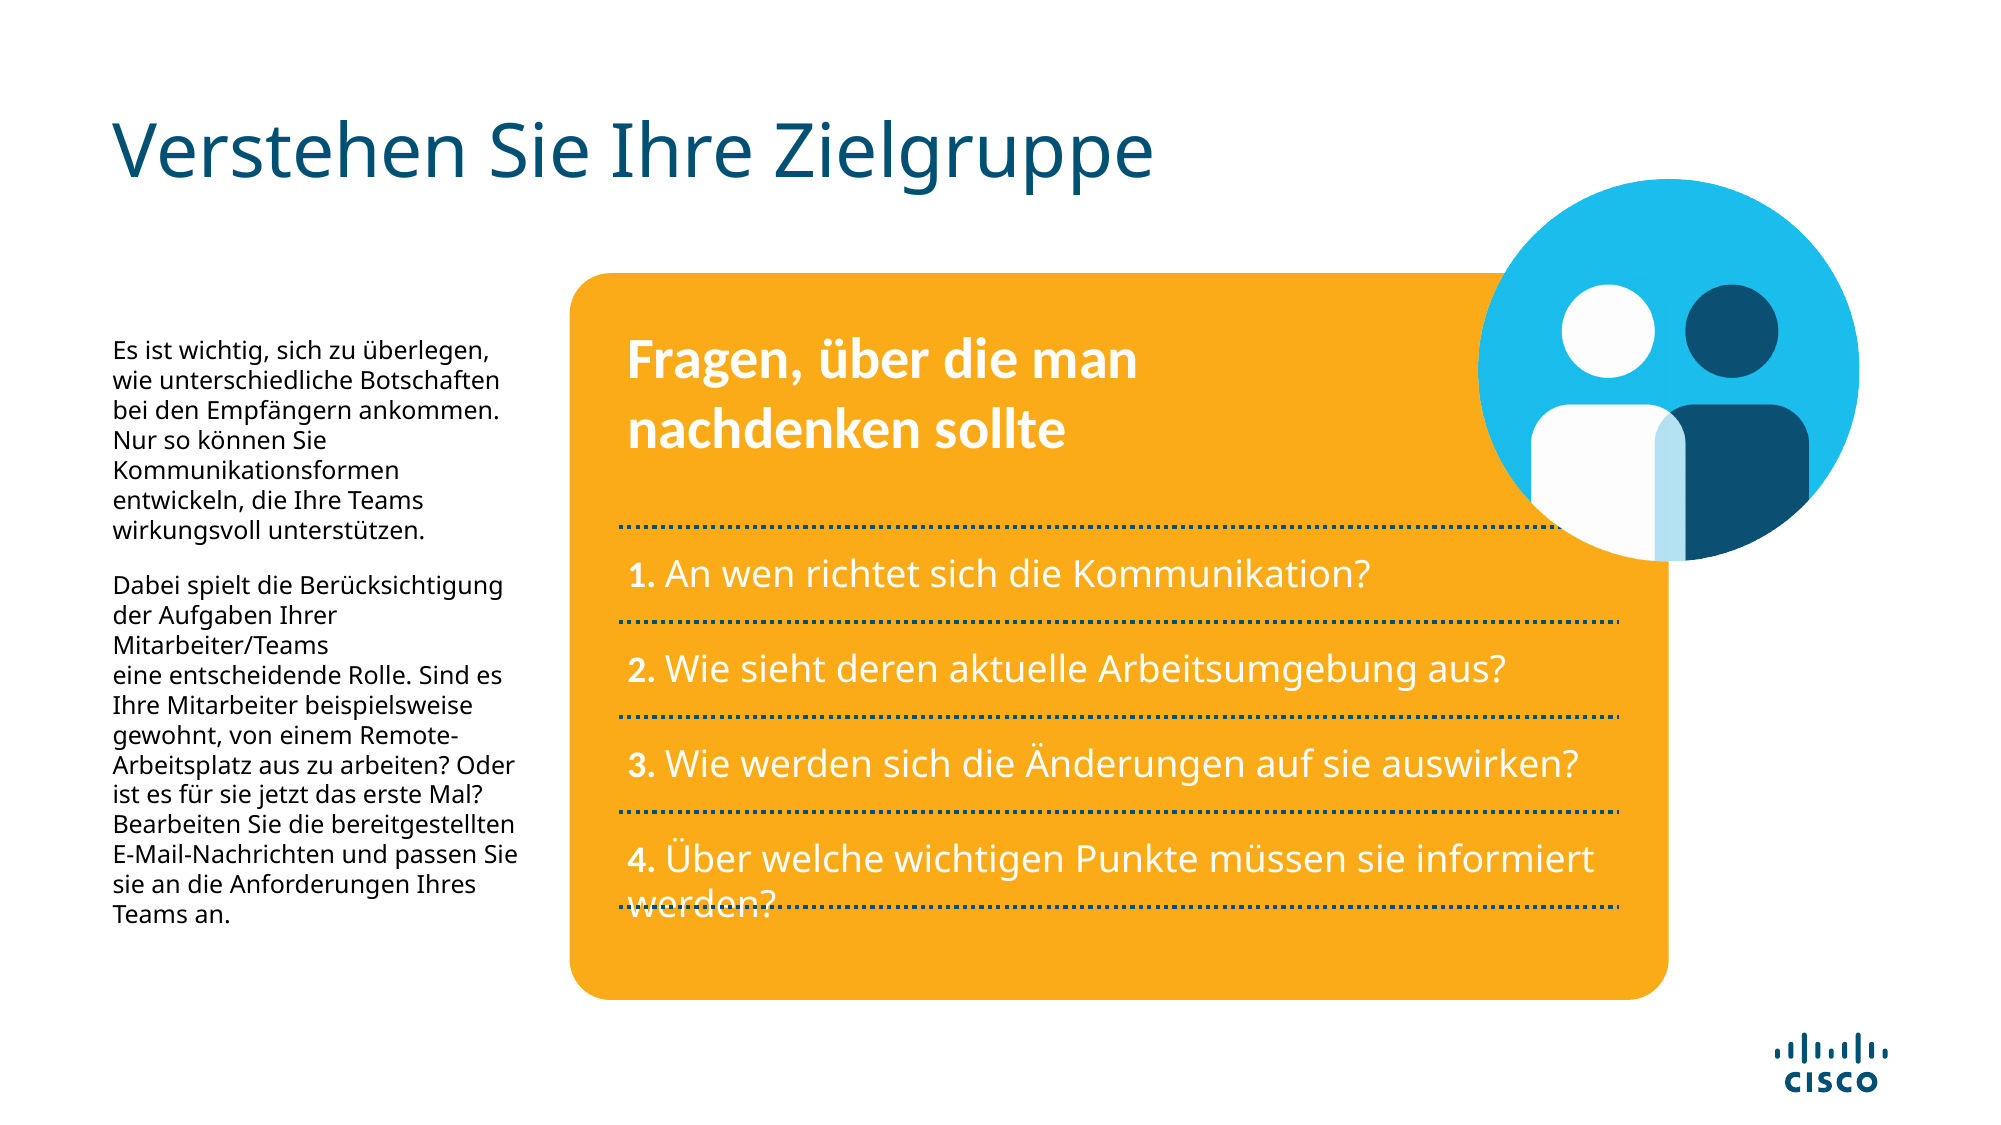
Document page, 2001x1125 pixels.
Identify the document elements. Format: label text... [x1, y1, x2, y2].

text_box Es ist wichtig, sich zu überlegen, wie unterschiedliche Botschaften bei den Empfängern ankommen. Nur so können Sie Kommunikationsformen entwickeln, die Ihre Teams wirkungsvoll unterstützen. Dabei spielt die Berücksichtigung der Aufgaben Ihrer Mitarbeiter/Teams eine entscheidende Rolle. Sind es Ihre Mitarbeiter beispielsweise gewohnt, von einem Remote-Arbeitsplatz aus zu arbeiten? Oder ist es für sie jetzt das erste Mal? Bearbeiten Sie die bereitgestellten E-Mail-Nachrichten und passen Sie sie an die Anforderungen Ihres Teams an. [112, 334, 525, 929]
text_box [1806, 1072, 1812, 1092]
text_box [1855, 1032, 1861, 1064]
text_box [1788, 1041, 1794, 1059]
text_box Verstehen Sie Ihre Zielgruppe [112, 112, 1888, 338]
text_box [1775, 1048, 1780, 1059]
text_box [618, 527, 1619, 907]
picture [1476, 178, 1860, 562]
text_box [1801, 1032, 1807, 1064]
text_box [1836, 1071, 1852, 1093]
text_box [1869, 1041, 1875, 1059]
text_box [1828, 1048, 1834, 1059]
text_box Fragen, über die man nachdenken sollte 1. An wen richtet sich die Kommunikation? 2. Wie sieht deren aktuelle Arbeitsumgebung aus? 3. Wie werden sich die Änderungen auf sie auswirken? 4. Über welche wichtigen Punkte müssen sie informiert werden? [612, 312, 1669, 933]
text_box [1785, 1071, 1801, 1093]
text_box [568, 338, 1670, 1002]
text_box [1818, 1071, 1832, 1093]
text_box [1882, 1048, 1888, 1059]
text_box [1815, 1041, 1821, 1059]
text_box [1842, 1041, 1848, 1059]
text_box [1856, 1071, 1878, 1093]
